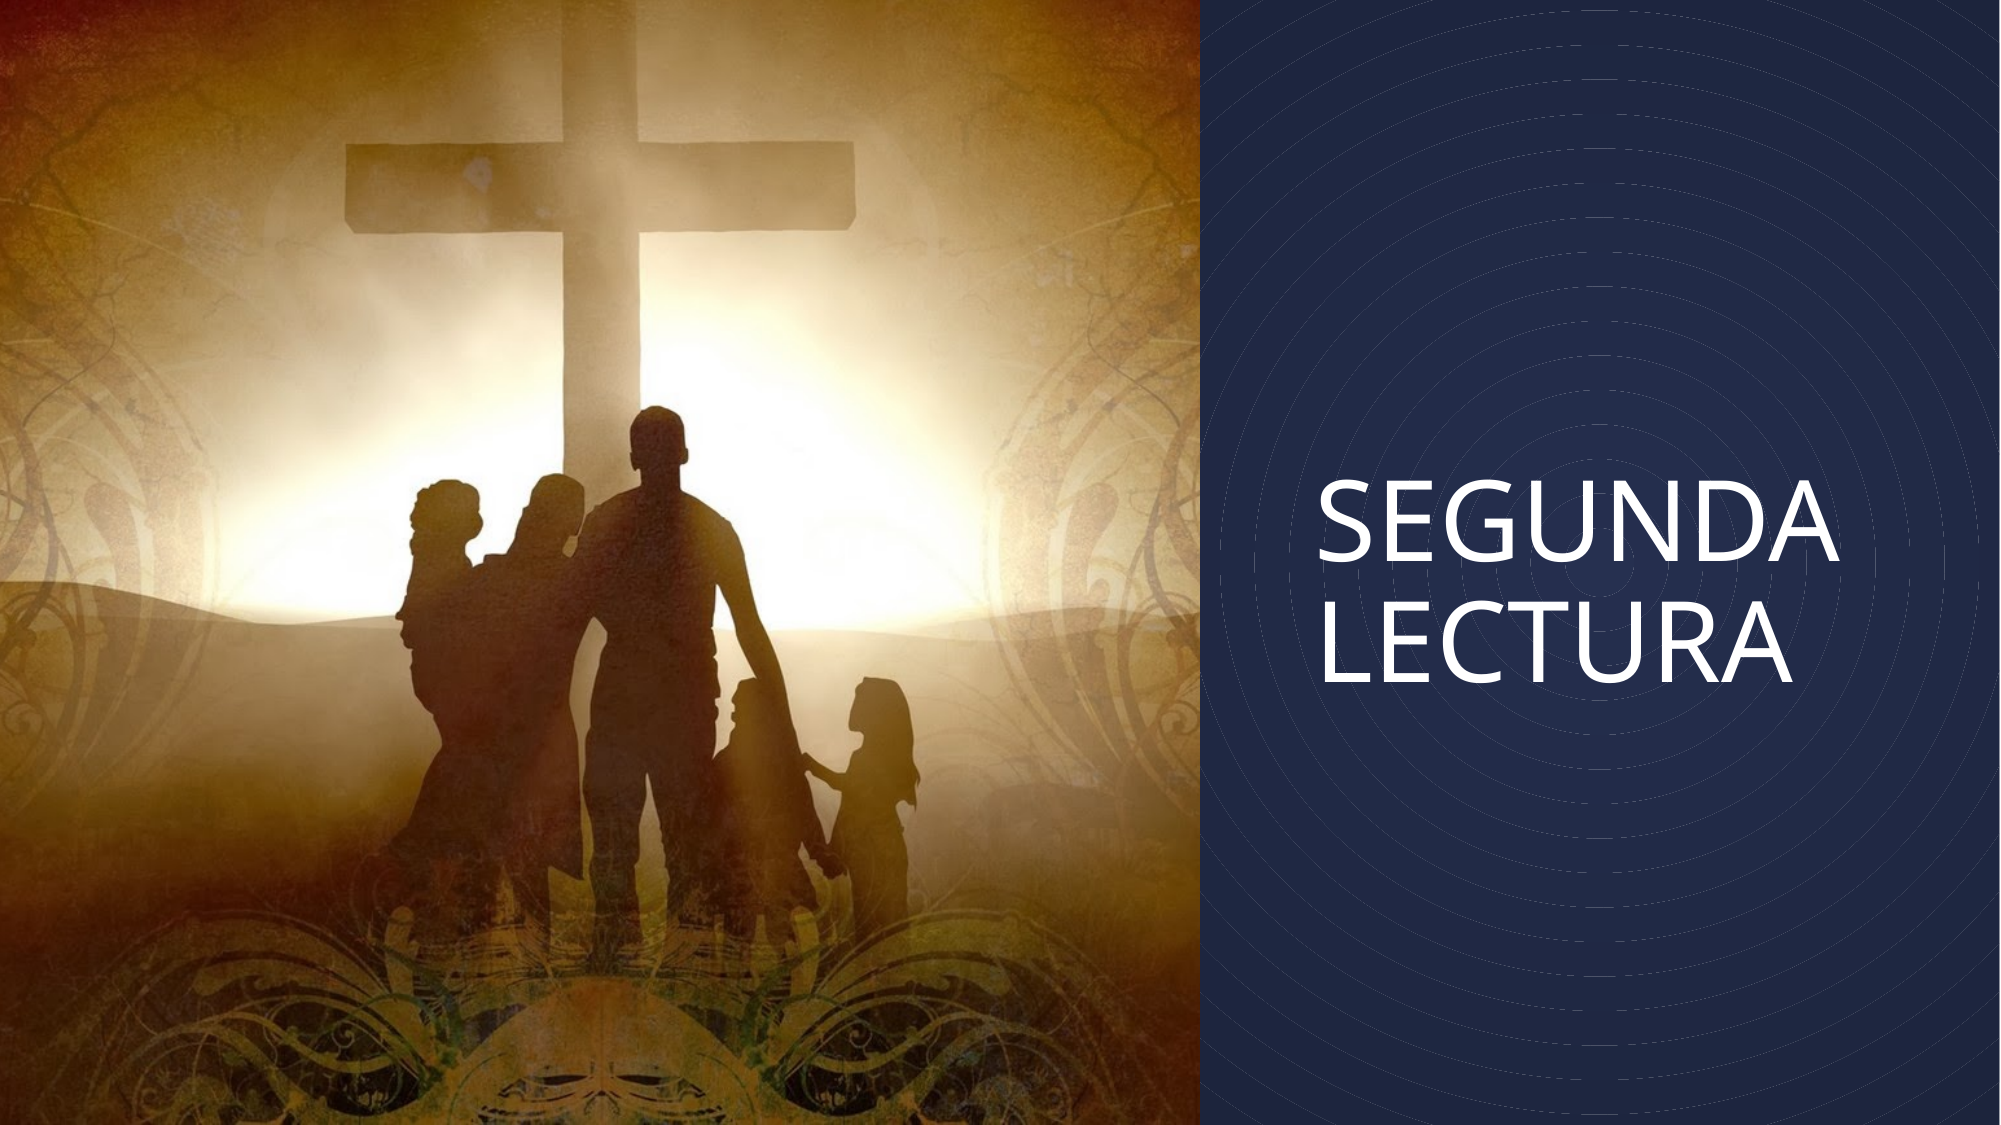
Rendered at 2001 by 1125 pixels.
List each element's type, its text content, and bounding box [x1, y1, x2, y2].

picture [0, 0, 1200, 1125]
title SEGUNDA LECTURA [1299, 387, 1898, 715]
